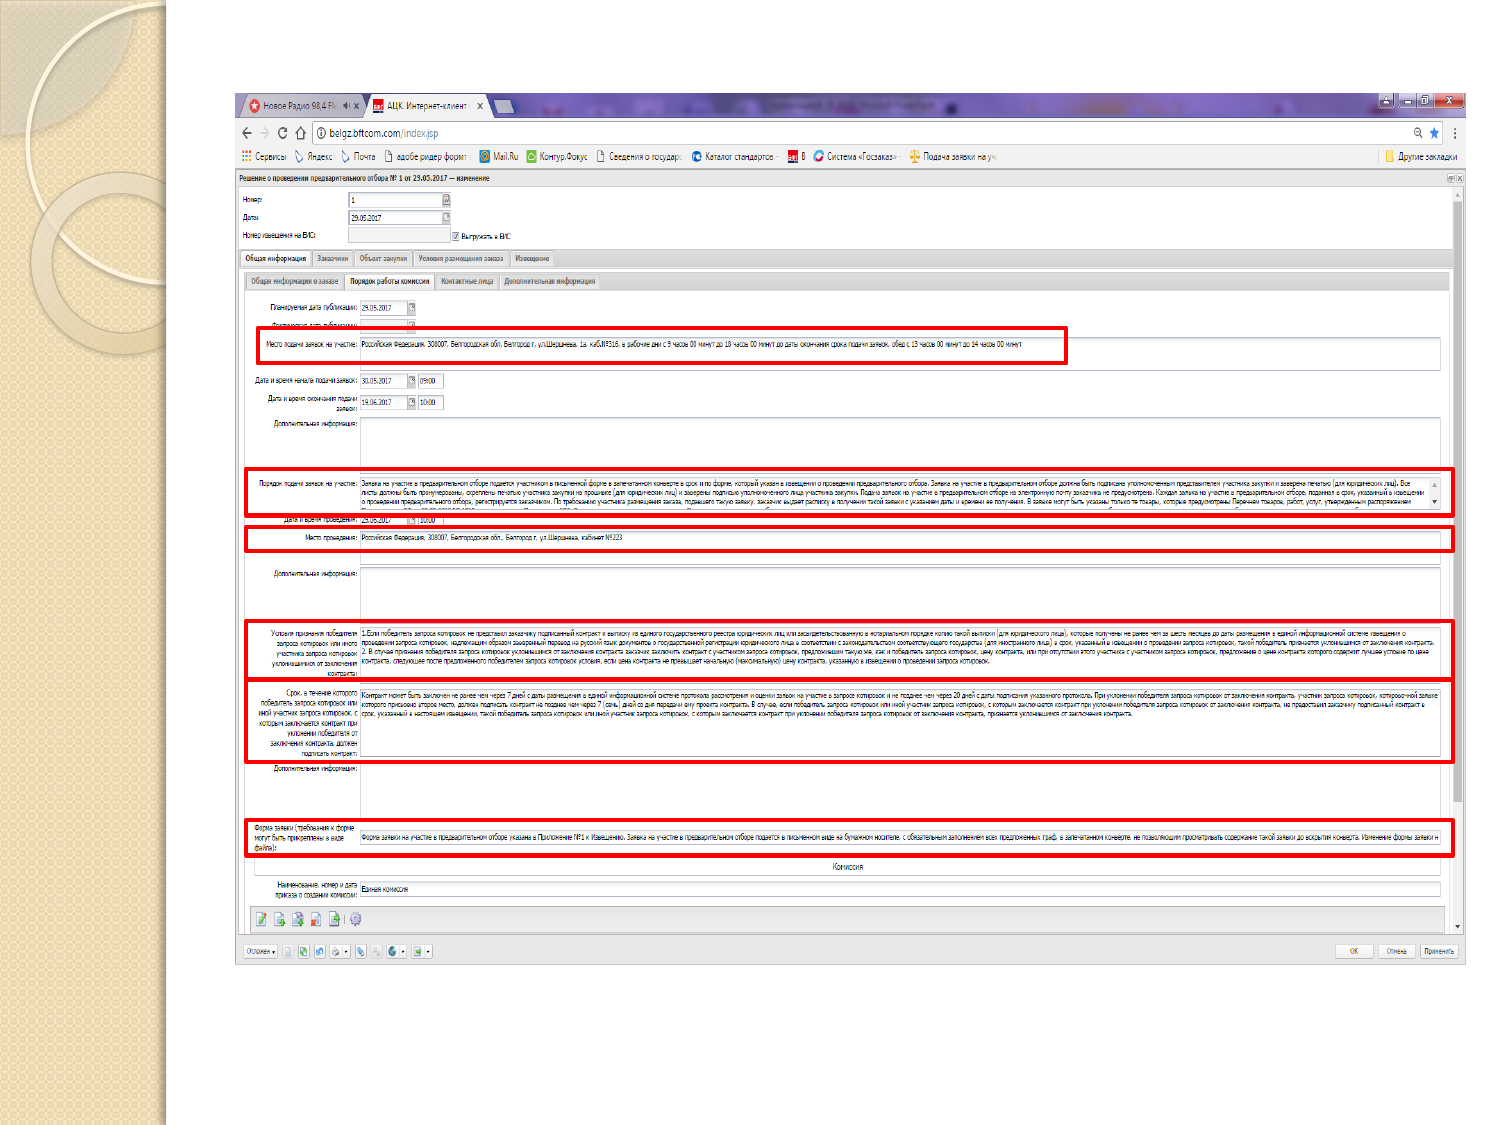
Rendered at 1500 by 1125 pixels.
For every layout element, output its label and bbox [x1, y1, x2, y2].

list [235, 93, 1466, 965]
